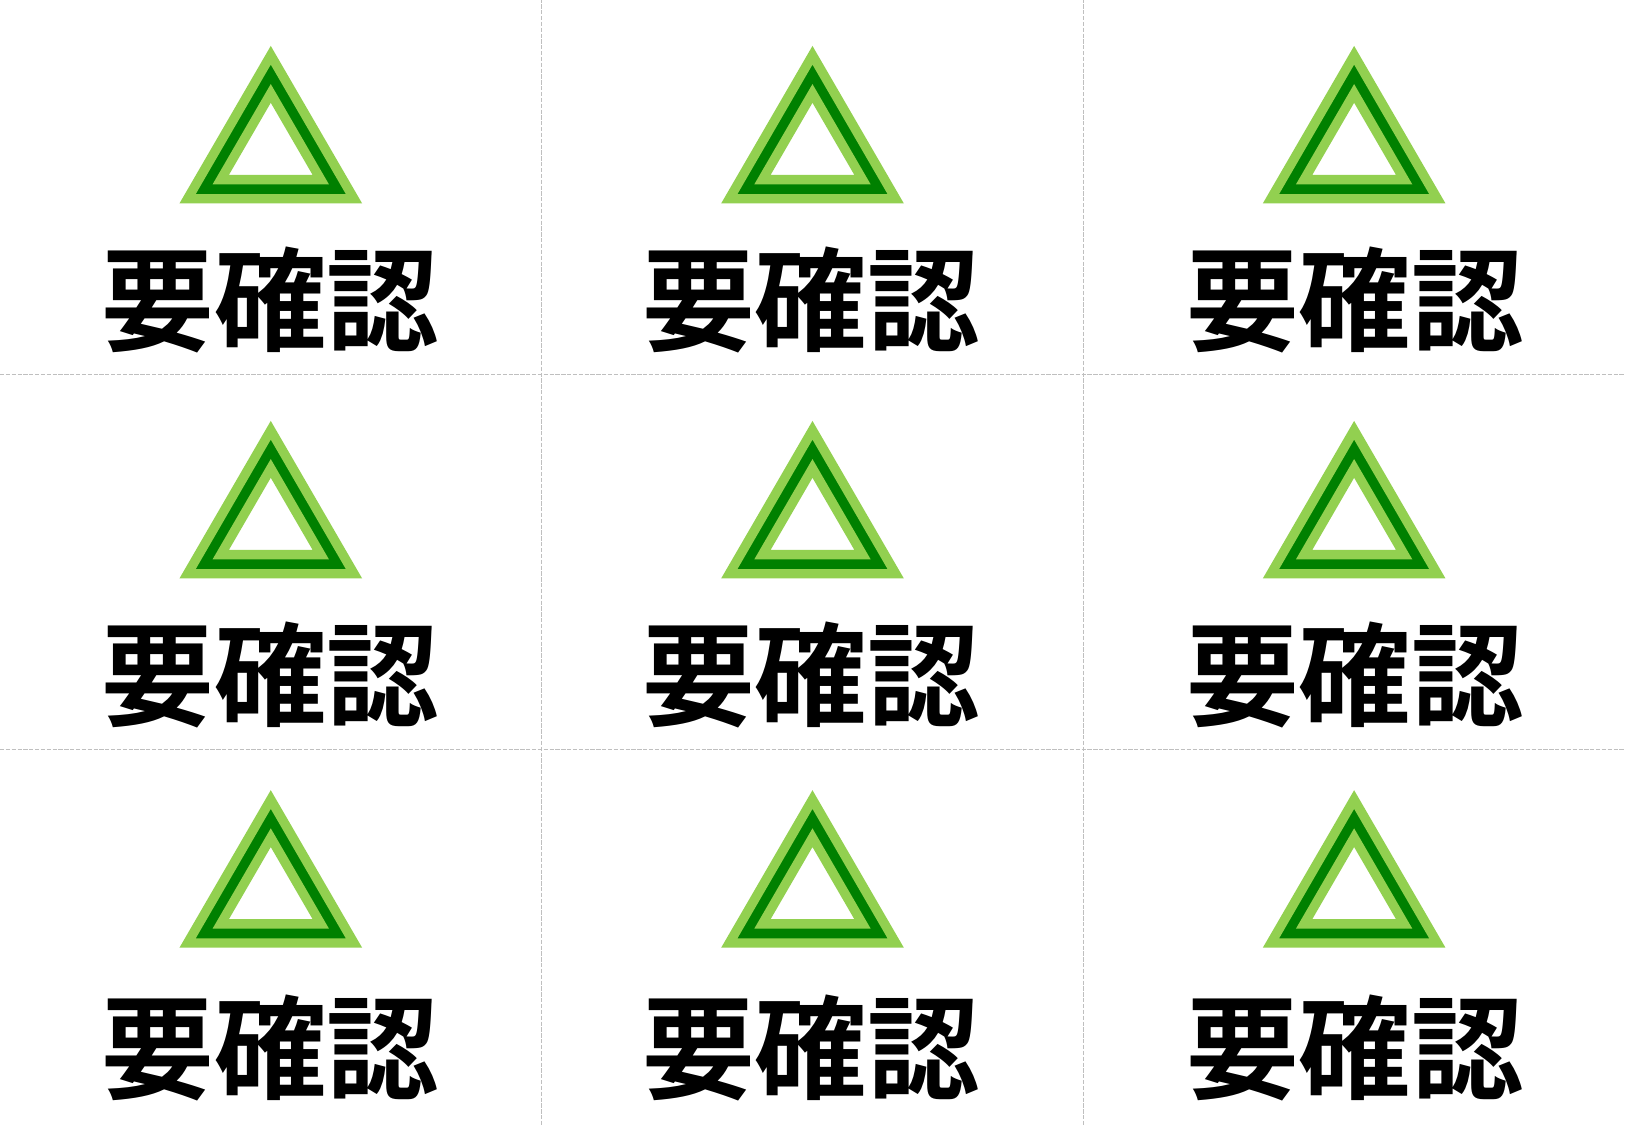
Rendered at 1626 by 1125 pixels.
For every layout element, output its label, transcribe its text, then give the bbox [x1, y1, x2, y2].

text_box 要確認 [641, 977, 980, 1113]
text_box [727, 797, 898, 945]
text_box [185, 797, 356, 945]
text_box 要確認 [641, 229, 980, 365]
text_box 要確認 [1185, 229, 1524, 365]
text_box [1269, 428, 1440, 575]
text_box [1269, 797, 1440, 945]
text_box [1269, 53, 1440, 200]
text_box 要確認 [1185, 977, 1524, 1113]
text_box 要確認 [1185, 604, 1524, 740]
text_box 要確認 [101, 977, 440, 1113]
text_box 要確認 [641, 604, 980, 740]
text_box 要確認 [101, 229, 440, 365]
text_box [727, 53, 898, 200]
text_box [727, 428, 898, 575]
text_box [185, 428, 356, 575]
text_box 要確認 [101, 604, 440, 740]
text_box [185, 53, 356, 200]
